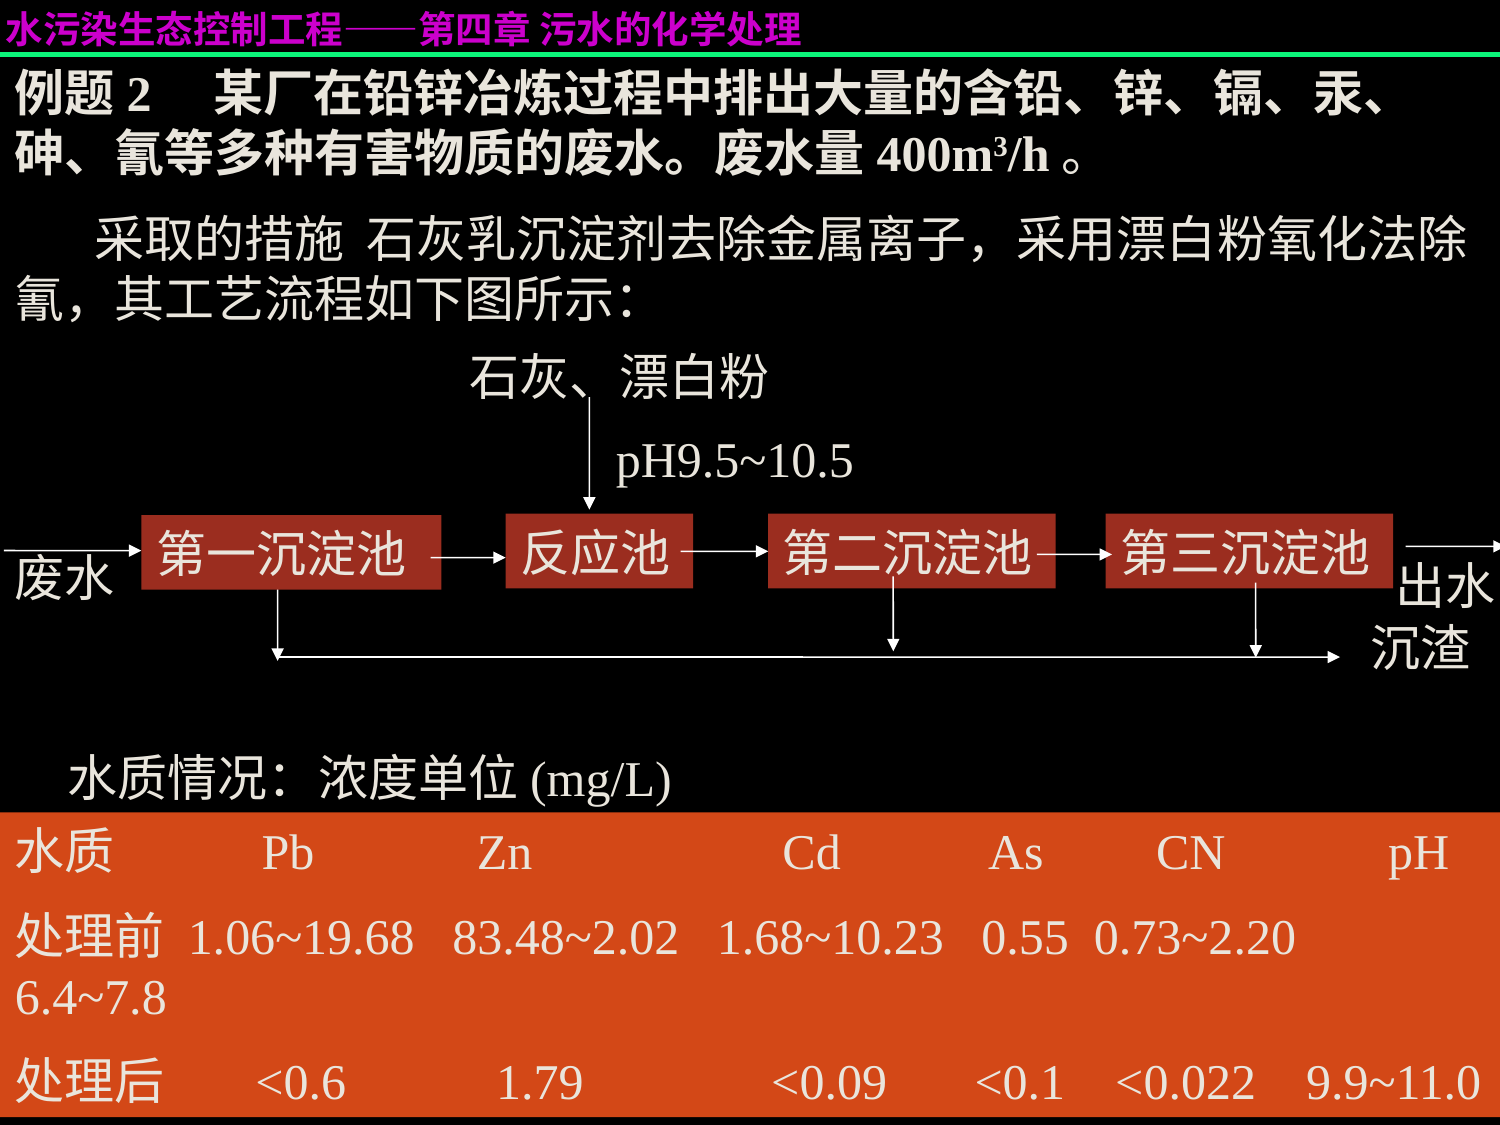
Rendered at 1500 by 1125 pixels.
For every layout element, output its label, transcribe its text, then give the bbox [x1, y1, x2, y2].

text_box 例题2 某厂在铅锌冶炼过程中排出大量的含铅、锌、镉、汞、砷、氰等多种有害物质的废水。废水量400m3/h。 [0, 54, 1500, 190]
text_box 水质情况：浓度单位(mg/L) [53, 739, 1454, 812]
text_box 水质 Pb Zn Cd As CN pH 处理前 1.06~19.68 83.48~2.02 1.68~10.23 0.55 0.73~2.20 6.4~7.8 处理后 <0.6 1.79 <0.09 <0.1 <0.022 9.9~11.0 [0, 812, 1500, 1118]
text_box 采取的措施 石灰乳沉淀剂去除金属离子，采用漂白粉氧化法除氰，其工艺流程如下图所示： [0, 199, 1500, 335]
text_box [0, 337, 1500, 685]
